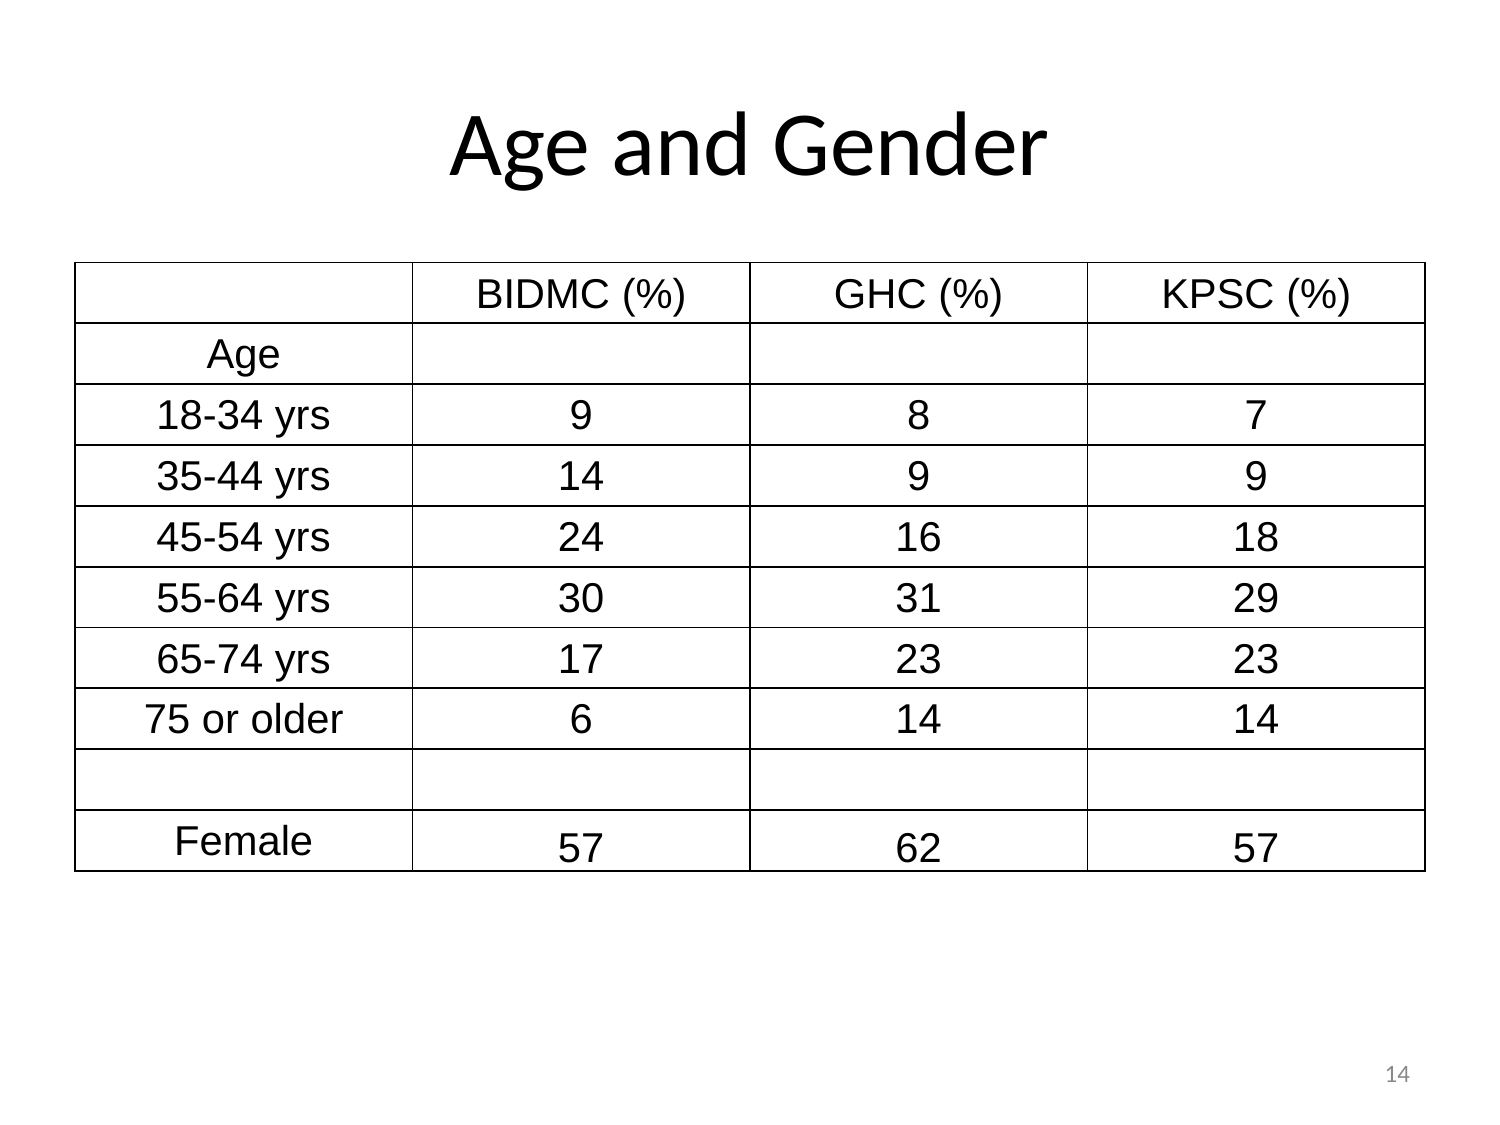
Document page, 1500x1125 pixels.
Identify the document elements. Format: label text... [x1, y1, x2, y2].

table_cell 65-74 yrs [76, 628, 412, 687]
table_cell 75 or older [76, 689, 412, 748]
table_cell [413, 750, 749, 809]
table_cell 18-34 yrs [76, 385, 412, 444]
table_cell 9 [413, 385, 749, 444]
table_header BIDMC (%) [413, 263, 749, 322]
table_cell 18 [1088, 507, 1424, 566]
table_cell 30 [413, 568, 749, 627]
table_cell 23 [1088, 628, 1424, 687]
table_cell 31 [751, 568, 1087, 627]
table_cell 23 [751, 628, 1087, 687]
slide_number 14 [1074, 1042, 1425, 1103]
table_cell 29 [1088, 568, 1424, 627]
table_cell 55-64 yrs [76, 568, 412, 627]
table_cell [1088, 750, 1424, 809]
title Age and Gender [75, 45, 1425, 233]
table_cell 14 [1088, 689, 1424, 748]
table_cell 57 [413, 811, 749, 870]
table_cell [751, 324, 1087, 383]
table_cell 14 [413, 446, 749, 505]
table_cell [751, 750, 1087, 809]
table_header GHC (%) [751, 263, 1087, 322]
table_cell 8 [751, 385, 1087, 444]
table_cell Age [76, 324, 412, 383]
table_cell 6 [413, 689, 749, 748]
table_header KPSC (%) [1088, 263, 1424, 322]
table_header [76, 263, 412, 322]
table_cell 16 [751, 507, 1087, 566]
table_cell [76, 750, 412, 809]
table_cell Female [76, 811, 412, 870]
table_cell 17 [413, 628, 749, 687]
table_cell 9 [751, 446, 1087, 505]
table_cell 24 [413, 507, 749, 566]
table_cell 45-54 yrs [76, 507, 412, 566]
table_cell [413, 324, 749, 383]
table_cell [1088, 324, 1424, 383]
table_cell 62 [751, 811, 1087, 870]
table_cell 57 [1088, 811, 1424, 870]
table_cell 35-44 yrs [76, 446, 412, 505]
table_cell 9 [1088, 446, 1424, 505]
table_cell 7 [1088, 385, 1424, 444]
table_cell 14 [751, 689, 1087, 748]
